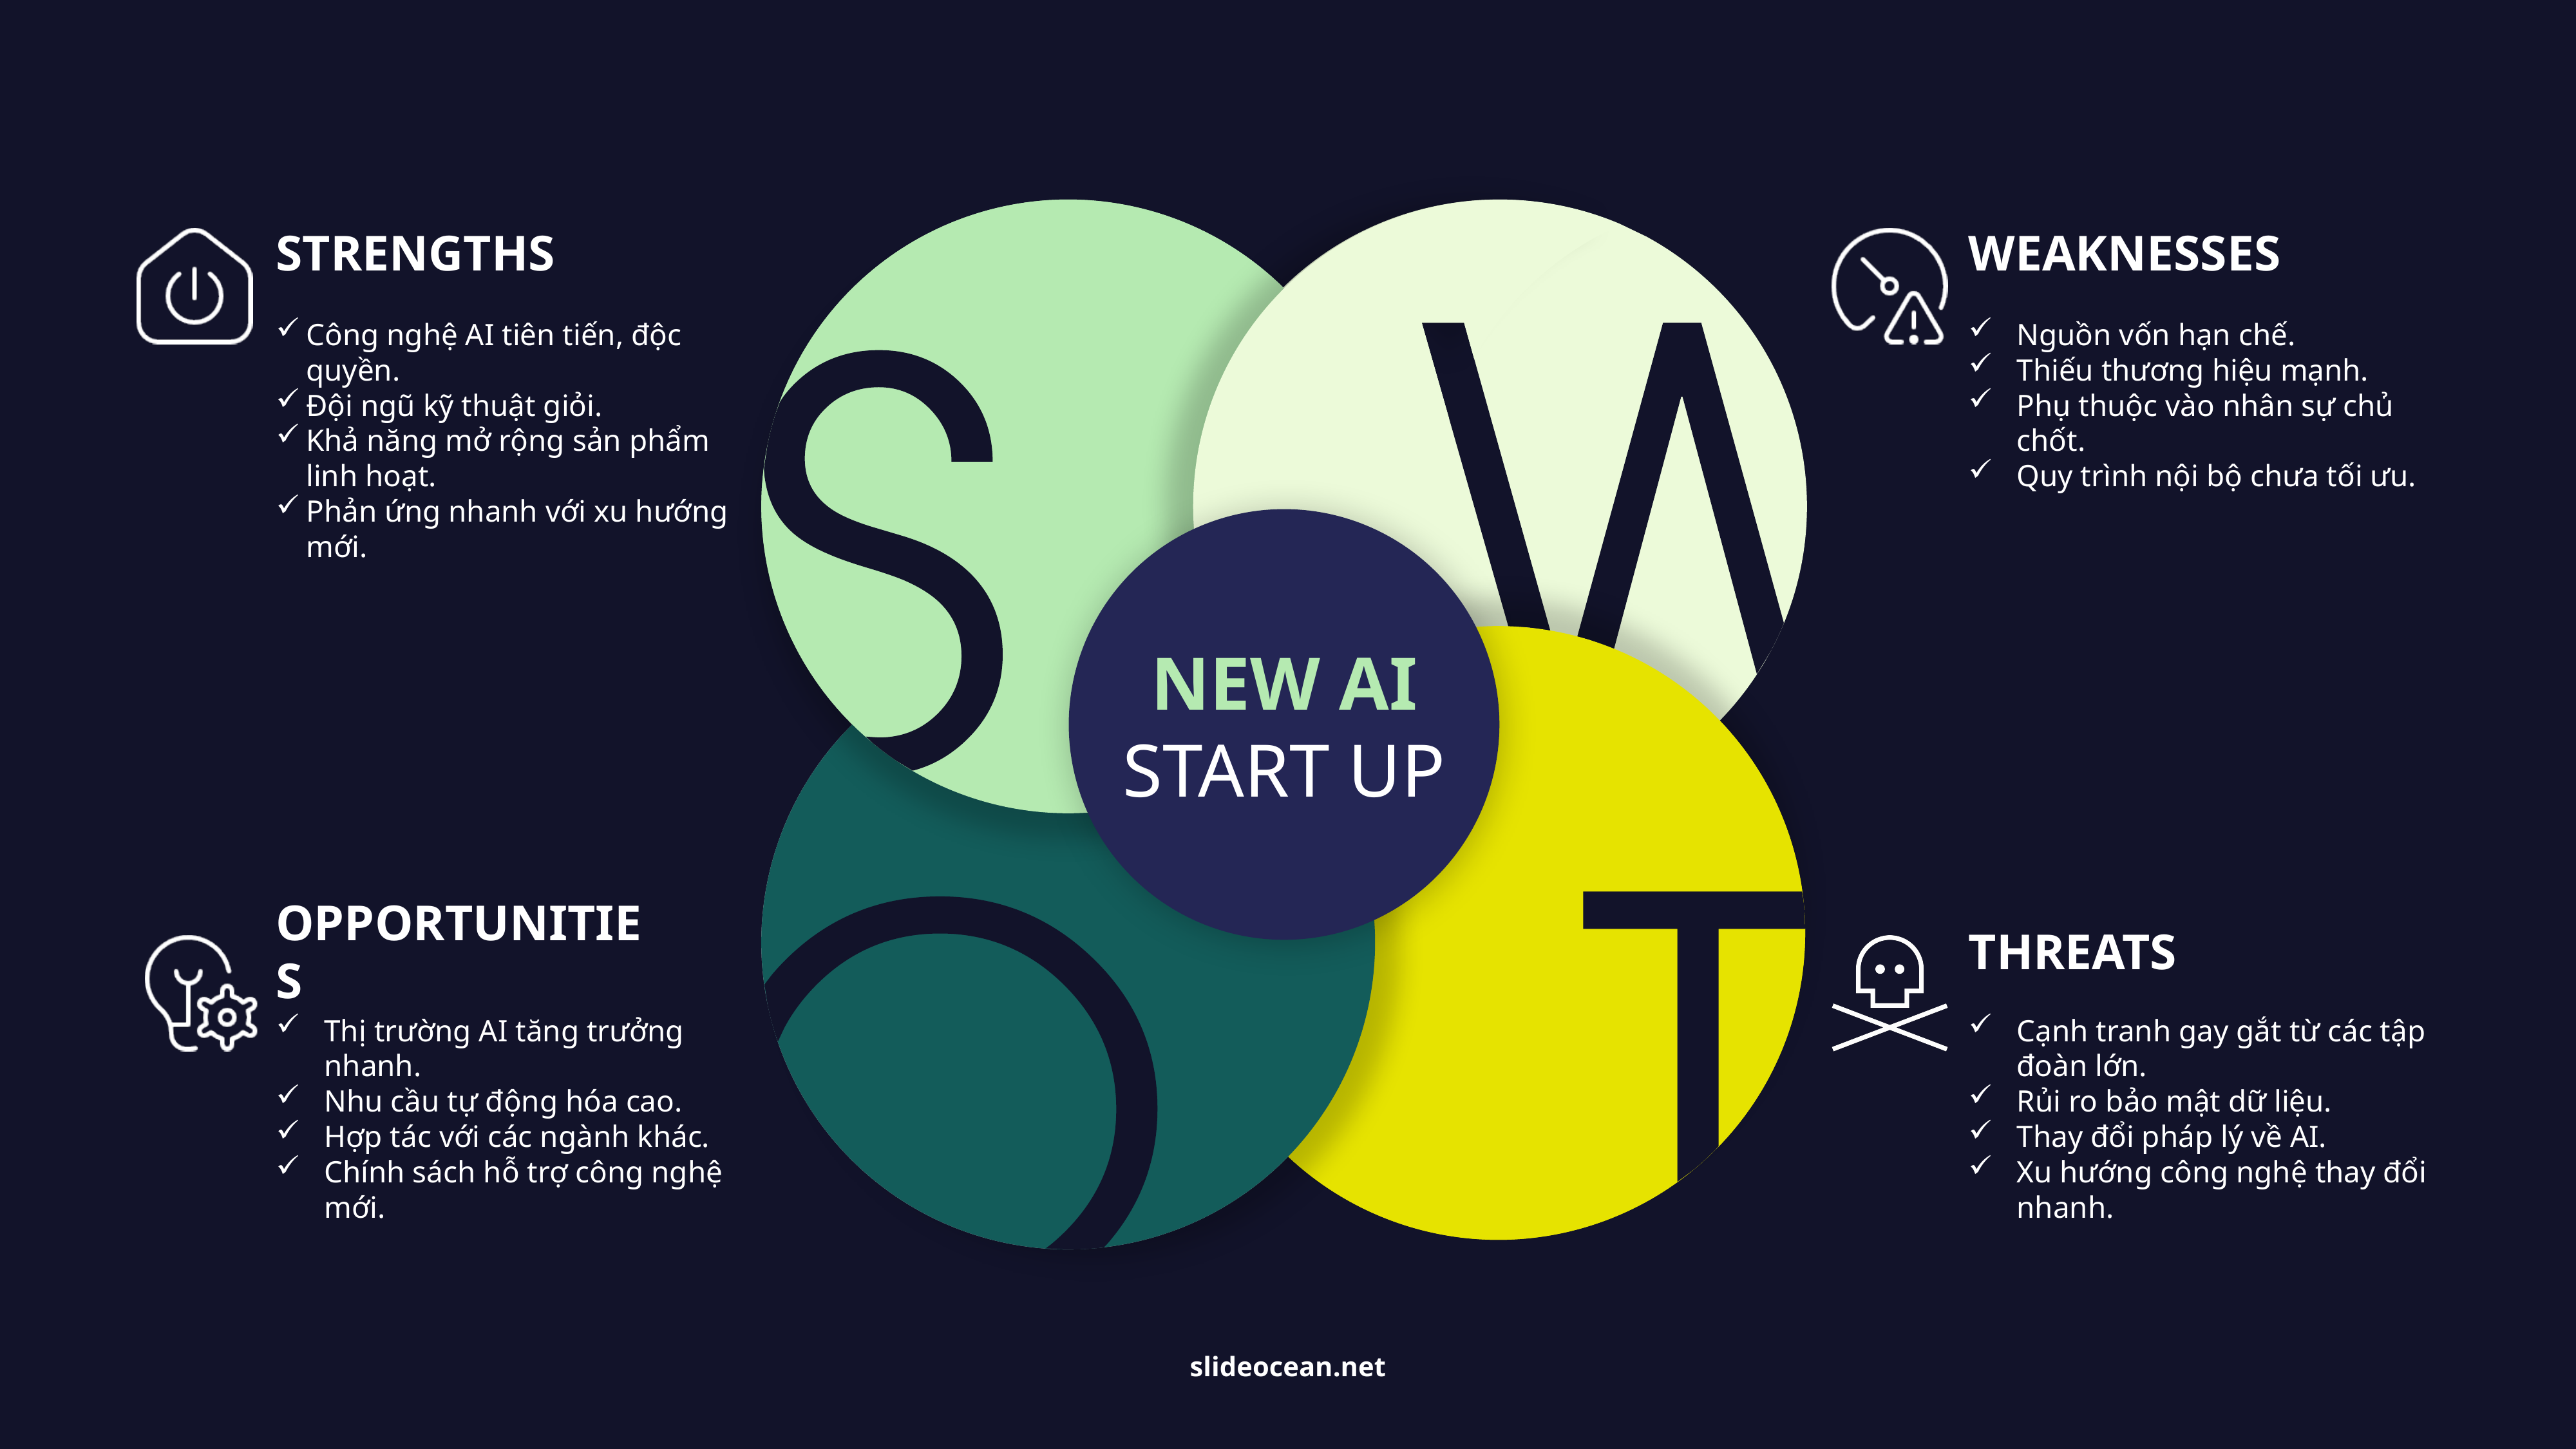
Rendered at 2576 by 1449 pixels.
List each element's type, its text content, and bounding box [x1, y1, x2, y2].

text_box WEAKNESSES [1958, 218, 2325, 286]
picture [144, 935, 261, 1052]
text_box Nguồn vốn hạn chế. Thiếu thương hiệu mạnh. Phụ thuộc vào nhân sự chủ chốt. Quy trình nội bộ chưa tối ưu. [1958, 310, 2439, 498]
picture [1831, 228, 1948, 345]
picture [137, 228, 254, 345]
text_box OPPORTUNITIES [266, 887, 668, 1007]
picture [1831, 935, 1948, 1052]
text_box Thị trường AI tăng trưởng nhanh. Nhu cầu tự động hóa cao. Hợp tác với các ngành khác. Chính sách hỗ trợ công nghệ mới. [266, 1007, 746, 1229]
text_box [761, 199, 1806, 1250]
text_box slideocean.net [1180, 1345, 1396, 1387]
text_box Công nghệ AI tiên tiến, độc quyền. Đội ngũ kỹ thuật giỏi. Khả năng mở rộng sản phẩm linh hoạt. Phản ứng nhanh với xu hướng mới. [266, 310, 746, 569]
text_box THREATS [1958, 916, 2325, 984]
text_box [1806, 469, 1808, 544]
text_box Cạnh tranh gay gắt từ các tập đoàn lớn. Rủi ro bảo mật dữ liệu. Thay đổi pháp lý về AI. Xu hướng công nghệ thay đổi nhanh. [1958, 1007, 2439, 1229]
text_box STRENGTHS [266, 218, 591, 286]
